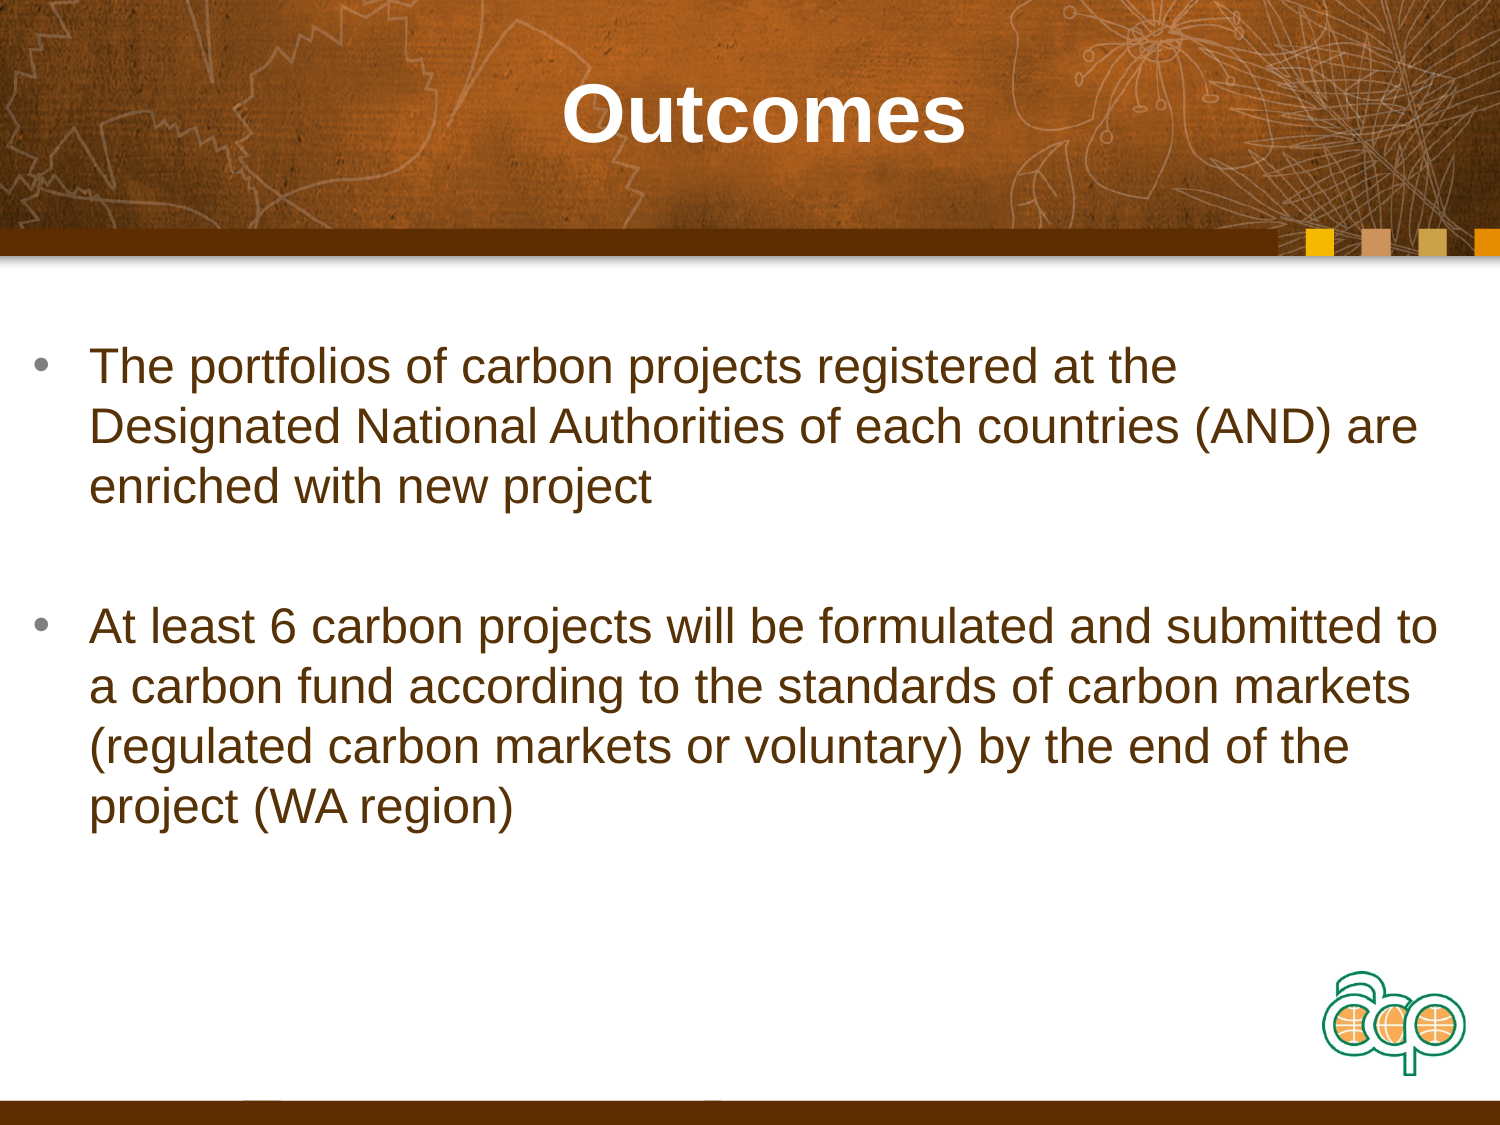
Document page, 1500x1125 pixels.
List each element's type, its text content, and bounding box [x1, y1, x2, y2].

text_box Outcomes [29, 51, 1500, 201]
picture [0, 0, 1500, 1125]
list The portfolios of carbon projects registered at the Designated National Authorities of each countries (AND) are enriched with new project At least 6 carbon projects will be formulated and submitted to a carbon fund according to the standards of carbon markets (regulated carbon markets or voluntary) by the end of the project (WA region) [17, 326, 1459, 965]
